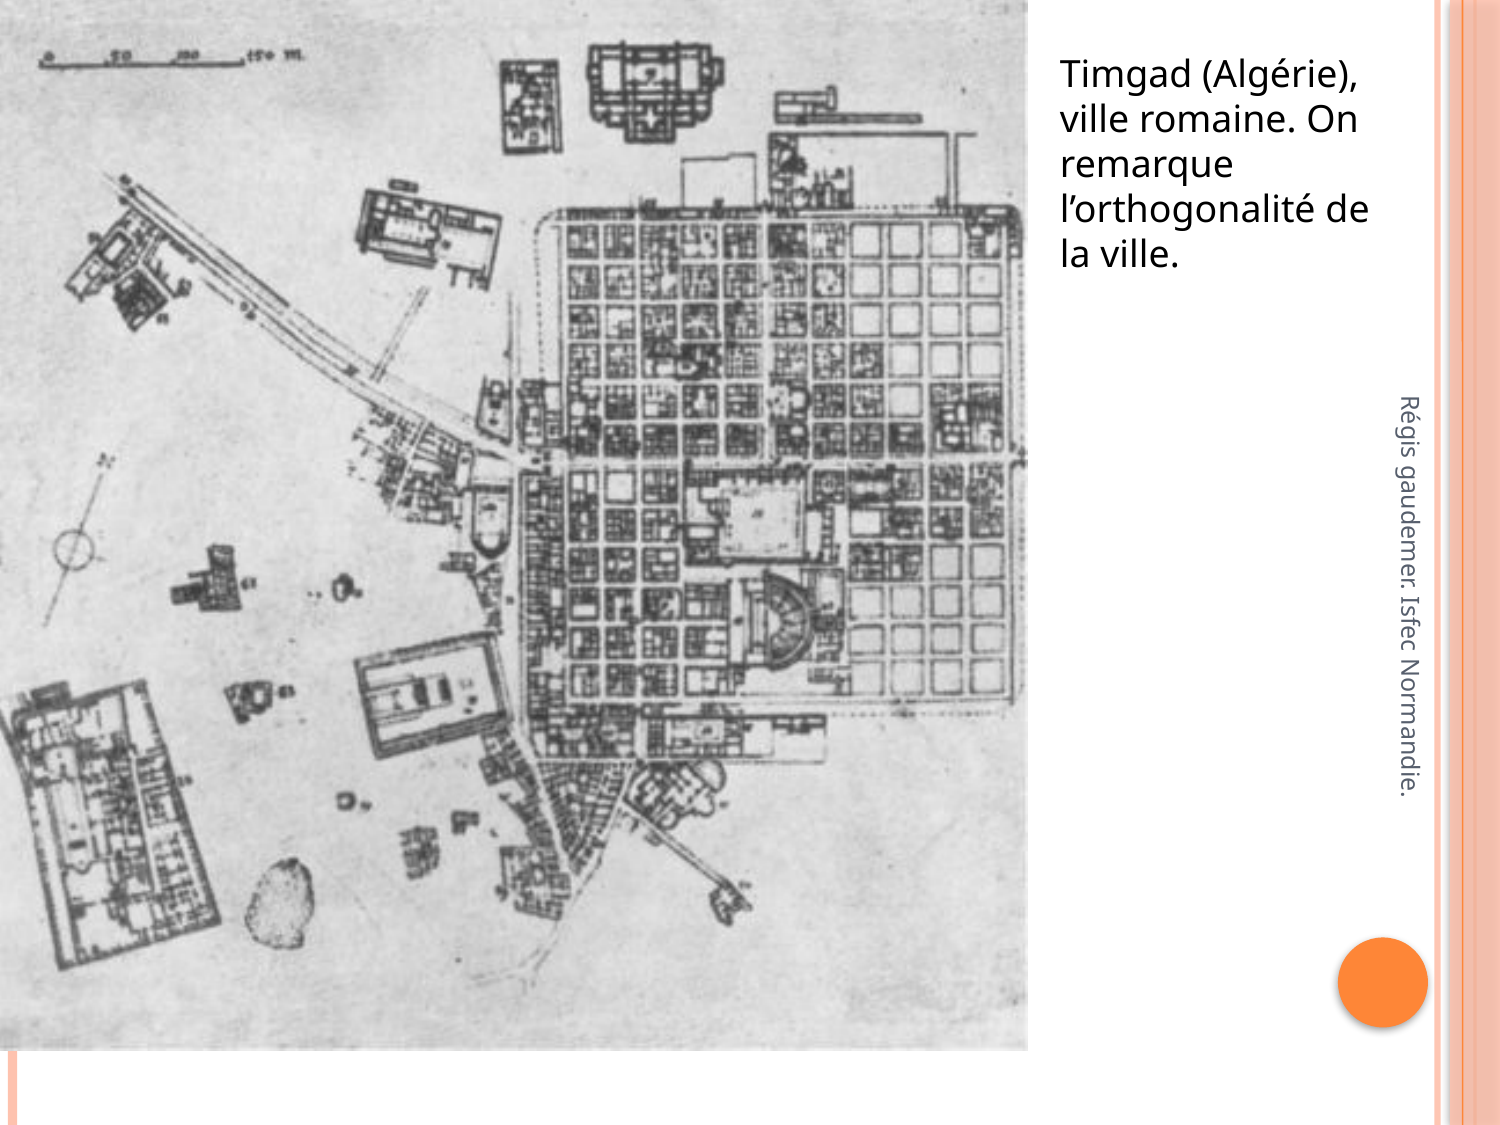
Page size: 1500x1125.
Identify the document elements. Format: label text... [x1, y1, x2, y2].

picture [0, 0, 1029, 1052]
text_box Timgad (Algérie), ville romaine. On remarque l’orthogonalité de la ville. [1045, 42, 1424, 283]
footer Régis gaudemer. Isfec Normandie. [1379, 380, 1440, 906]
